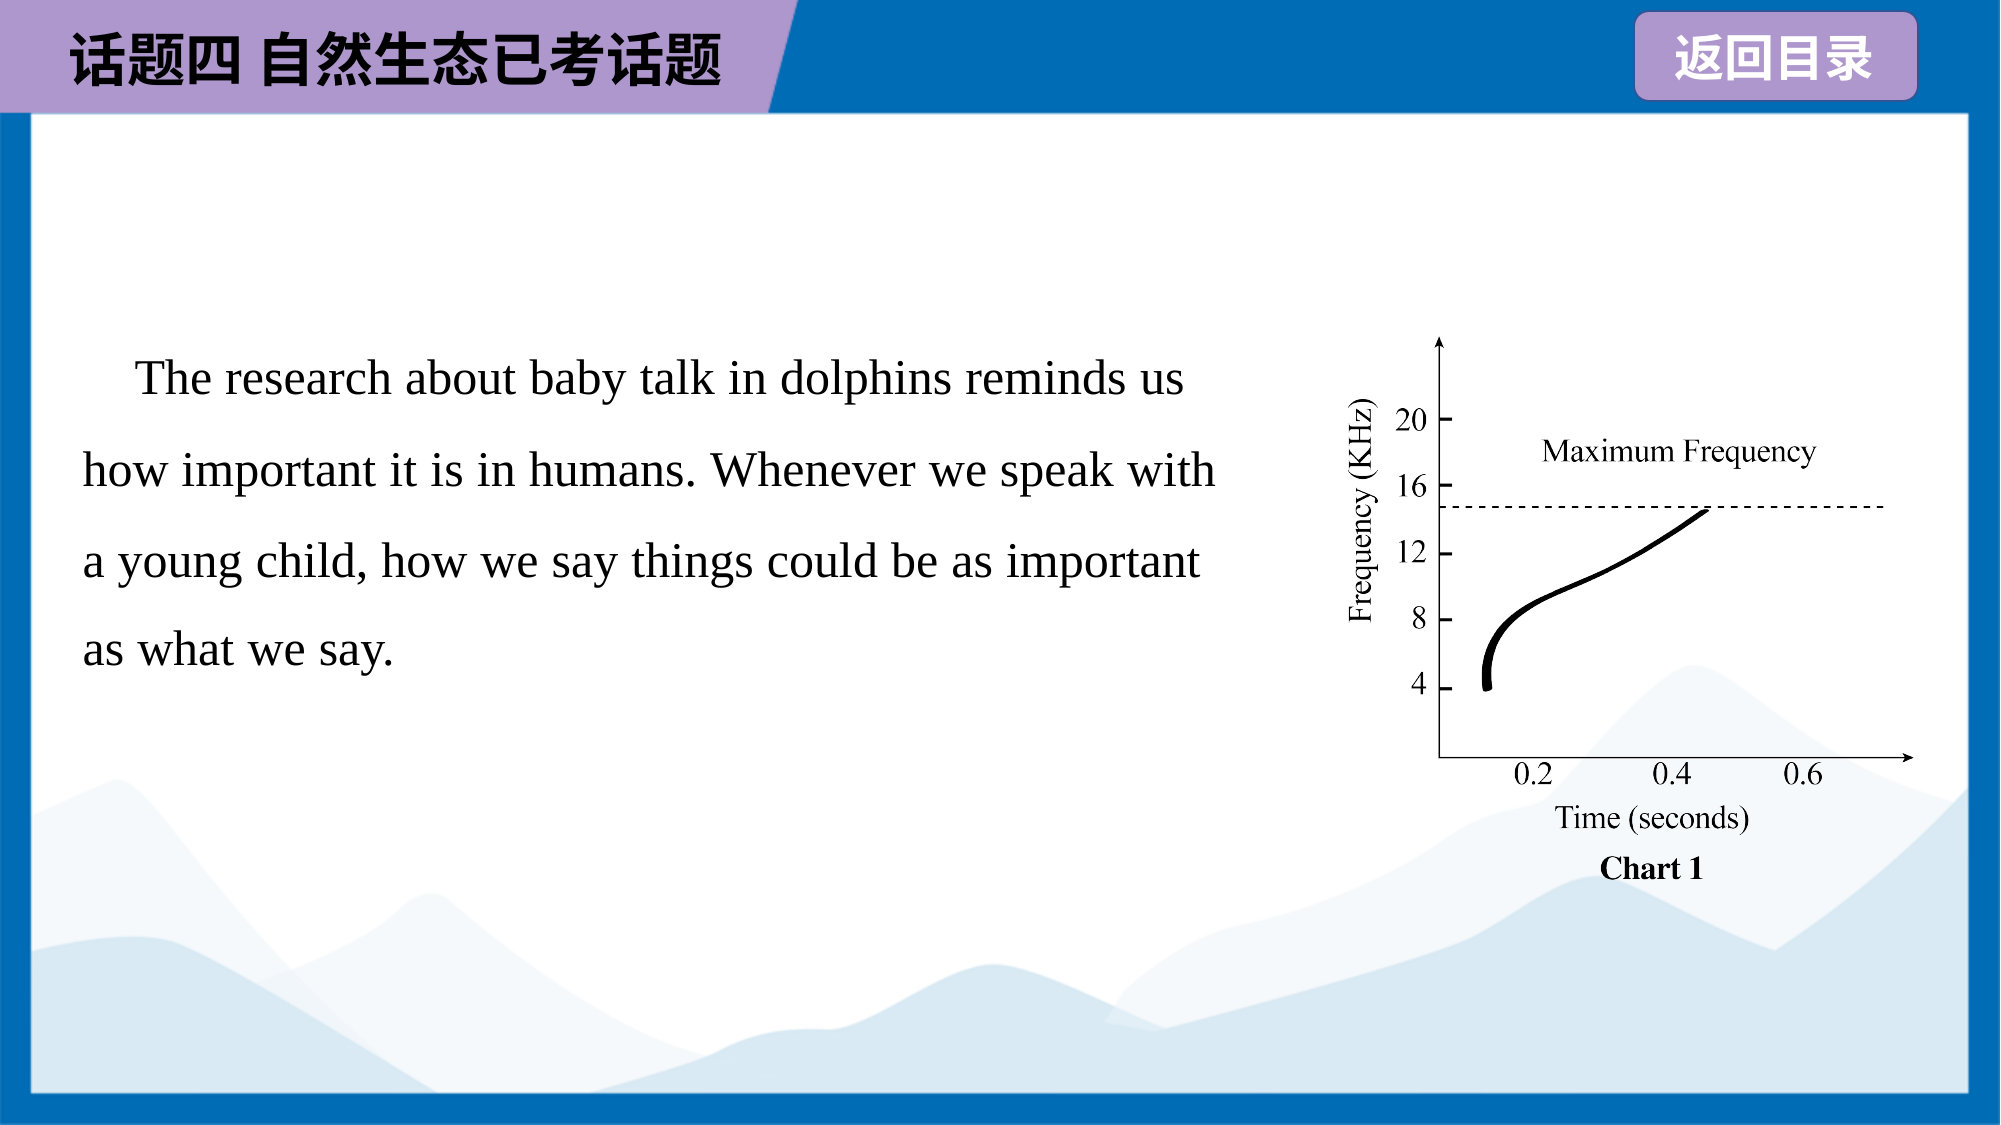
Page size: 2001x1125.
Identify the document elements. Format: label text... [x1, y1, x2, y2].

text_box The research about baby talk in dolphins reminds us how important it is in humans. Whenever we speak with a young child, how we say things could be as important as what we say. [82, 312, 1326, 666]
picture [0, 0, 2000, 1125]
